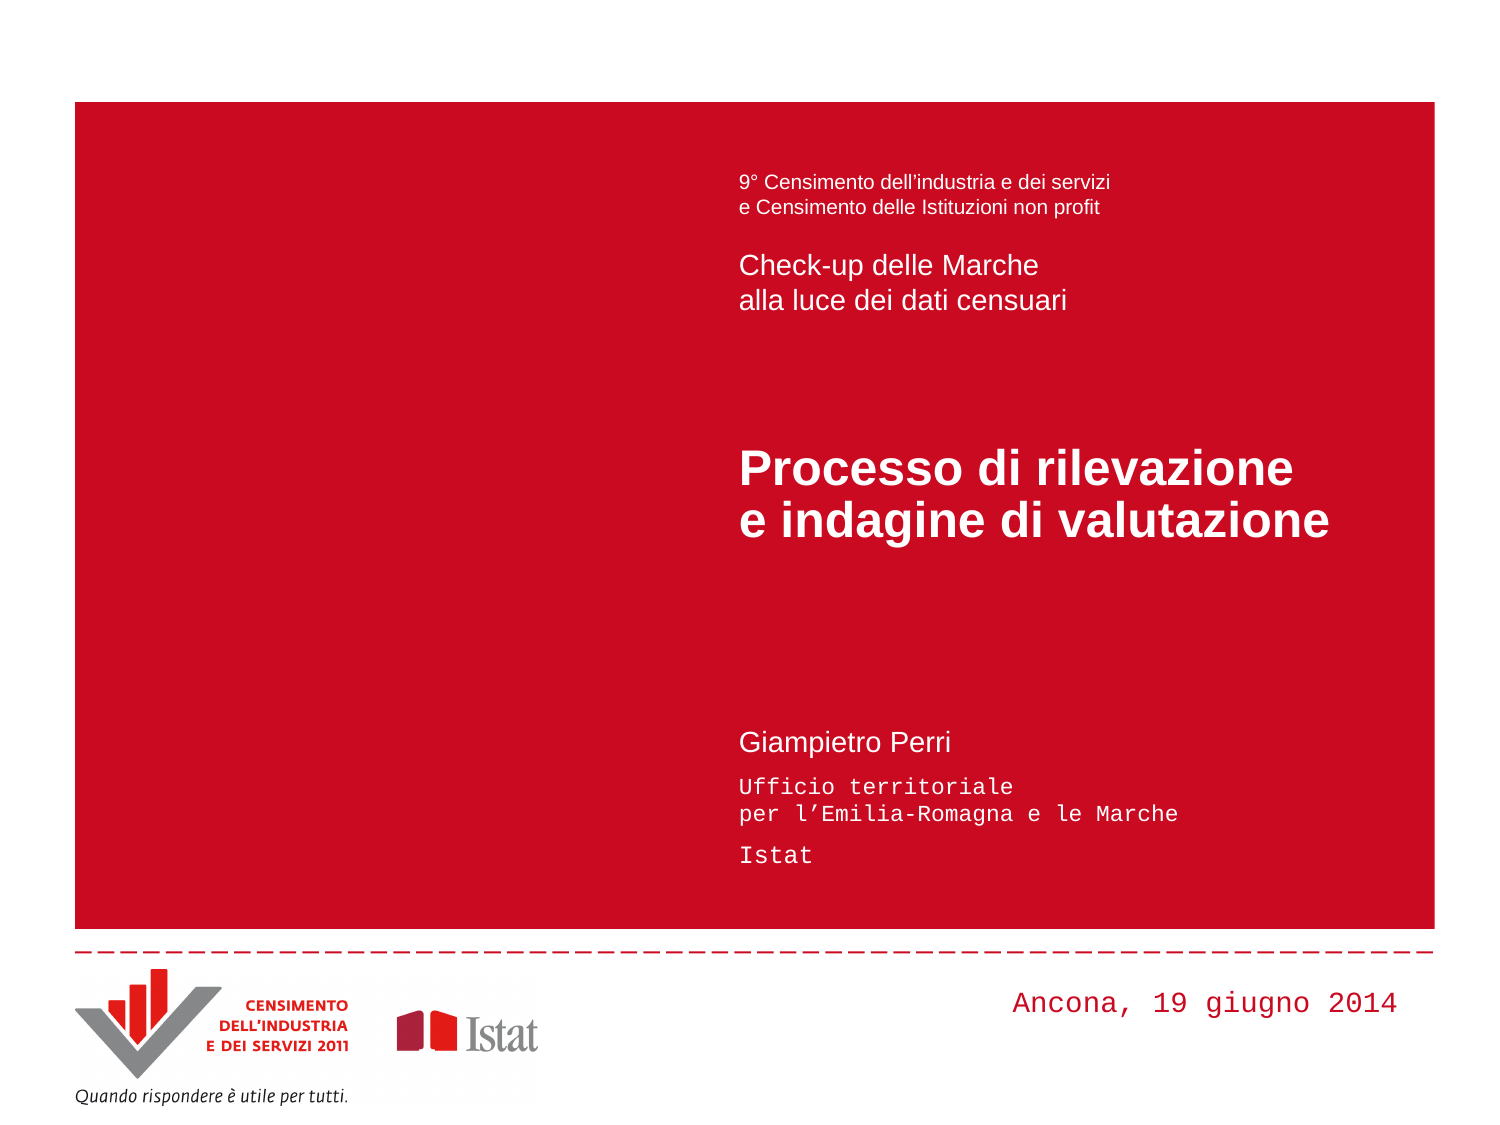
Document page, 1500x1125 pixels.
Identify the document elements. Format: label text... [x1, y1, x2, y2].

picture [74, 969, 538, 1107]
text_box Processo di rilevazione e indagine di valutazione [723, 436, 1364, 556]
text_box Ancona, 19 giugno 2014 [997, 976, 1483, 1026]
text_box Giampietro Perri Ufficio territoriale per l’Emilia-Romagna e le Marche Istat [723, 716, 1316, 876]
text_box 9° Censimento dell’industria e dei servizi e Censimento delle Istituzioni non profit Check-up delle Marche alla luce dei dati censuari [723, 161, 1329, 344]
text_box [75, 102, 1435, 929]
